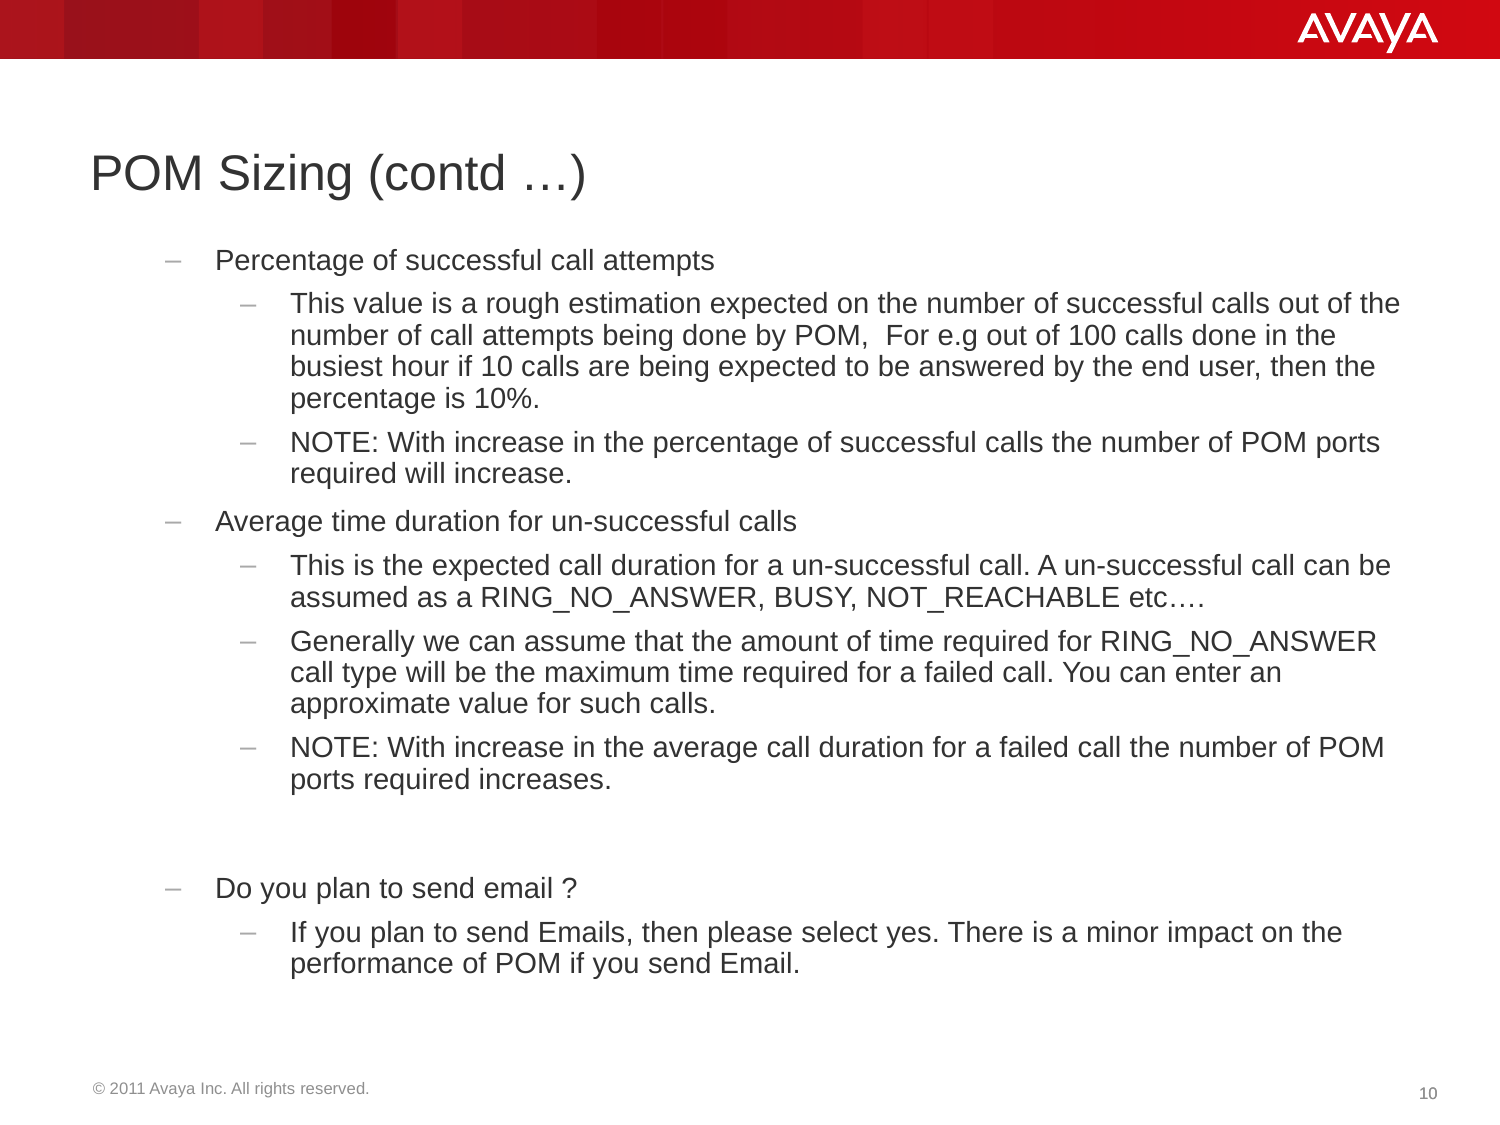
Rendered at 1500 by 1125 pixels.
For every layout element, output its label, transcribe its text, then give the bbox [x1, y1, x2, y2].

list Percentage of successful call attempts This value is a rough estimation expected on the number of successful calls out of the number of call attempts being done by POM, For e.g out of 100 calls done in the busiest hour if 10 calls are being expected to be answered by the end user, then the percentage is 10%. NOTE: With increase in the percentage of successful calls the number of POM ports required will increase. Average time duration for un-successful calls This is the expected call duration for a un-successful call. A un-successful call can be assumed as a RING_NO_ANSWER, BUSY, NOT_REACHABLE etc…. Generally we can assume that the amount of time required for RING_NO_ANSWER call type will be the maximum time required for a failed call. You can enter an approximate value for such calls. NOTE: With increase in the average call duration for a failed call the number of POM ports required increases. Do you plan to send email ? If you plan to send Emails, then please select yes. There is a minor impact on the performance of POM if you send Email. [75, 237, 1425, 1013]
title POM Sizing (contd …) [75, 71, 1425, 209]
